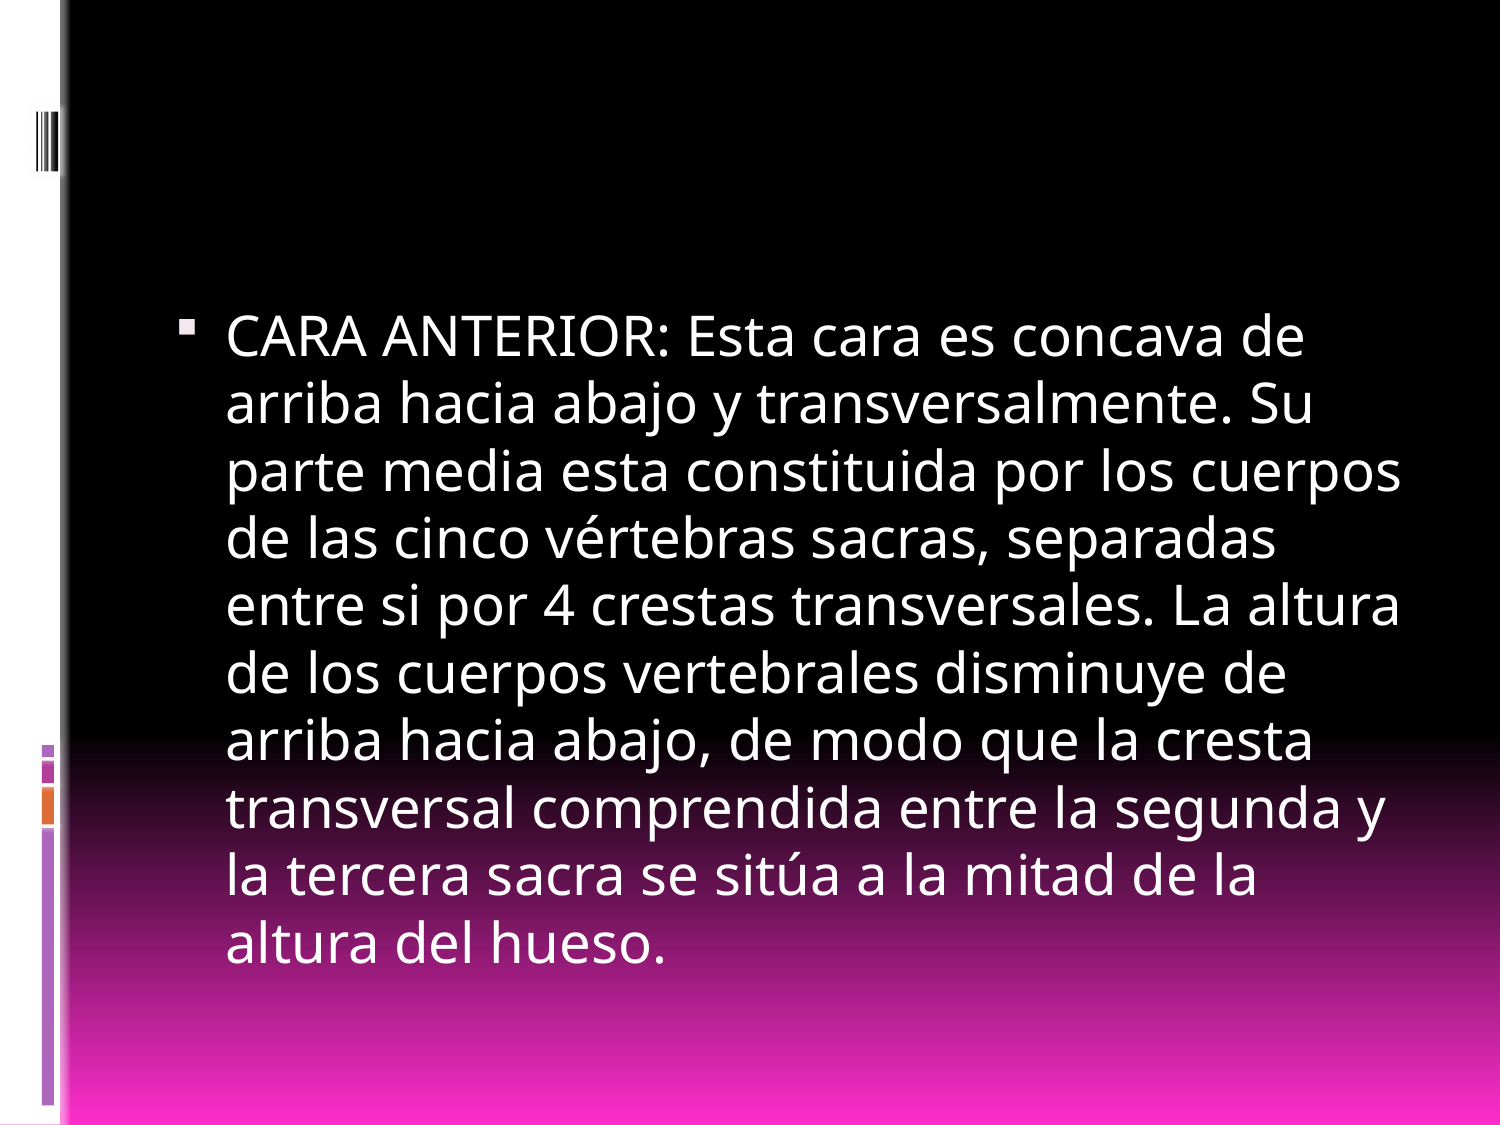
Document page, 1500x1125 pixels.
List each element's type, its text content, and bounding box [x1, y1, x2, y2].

list CARA ANTERIOR: Esta cara es concava de arriba hacia abajo y transversalmente. Su parte media esta constituida por los cuerpos de las cinco vértebras sacras, separadas entre si por 4 crestas transversales. La altura de los cuerpos vertebrales disminuye de arriba hacia abajo, de modo que la cresta transversal comprendida entre la segunda y la tercera sacra se sitúa a la mitad de la altura del hueso. [150, 292, 1425, 1043]
